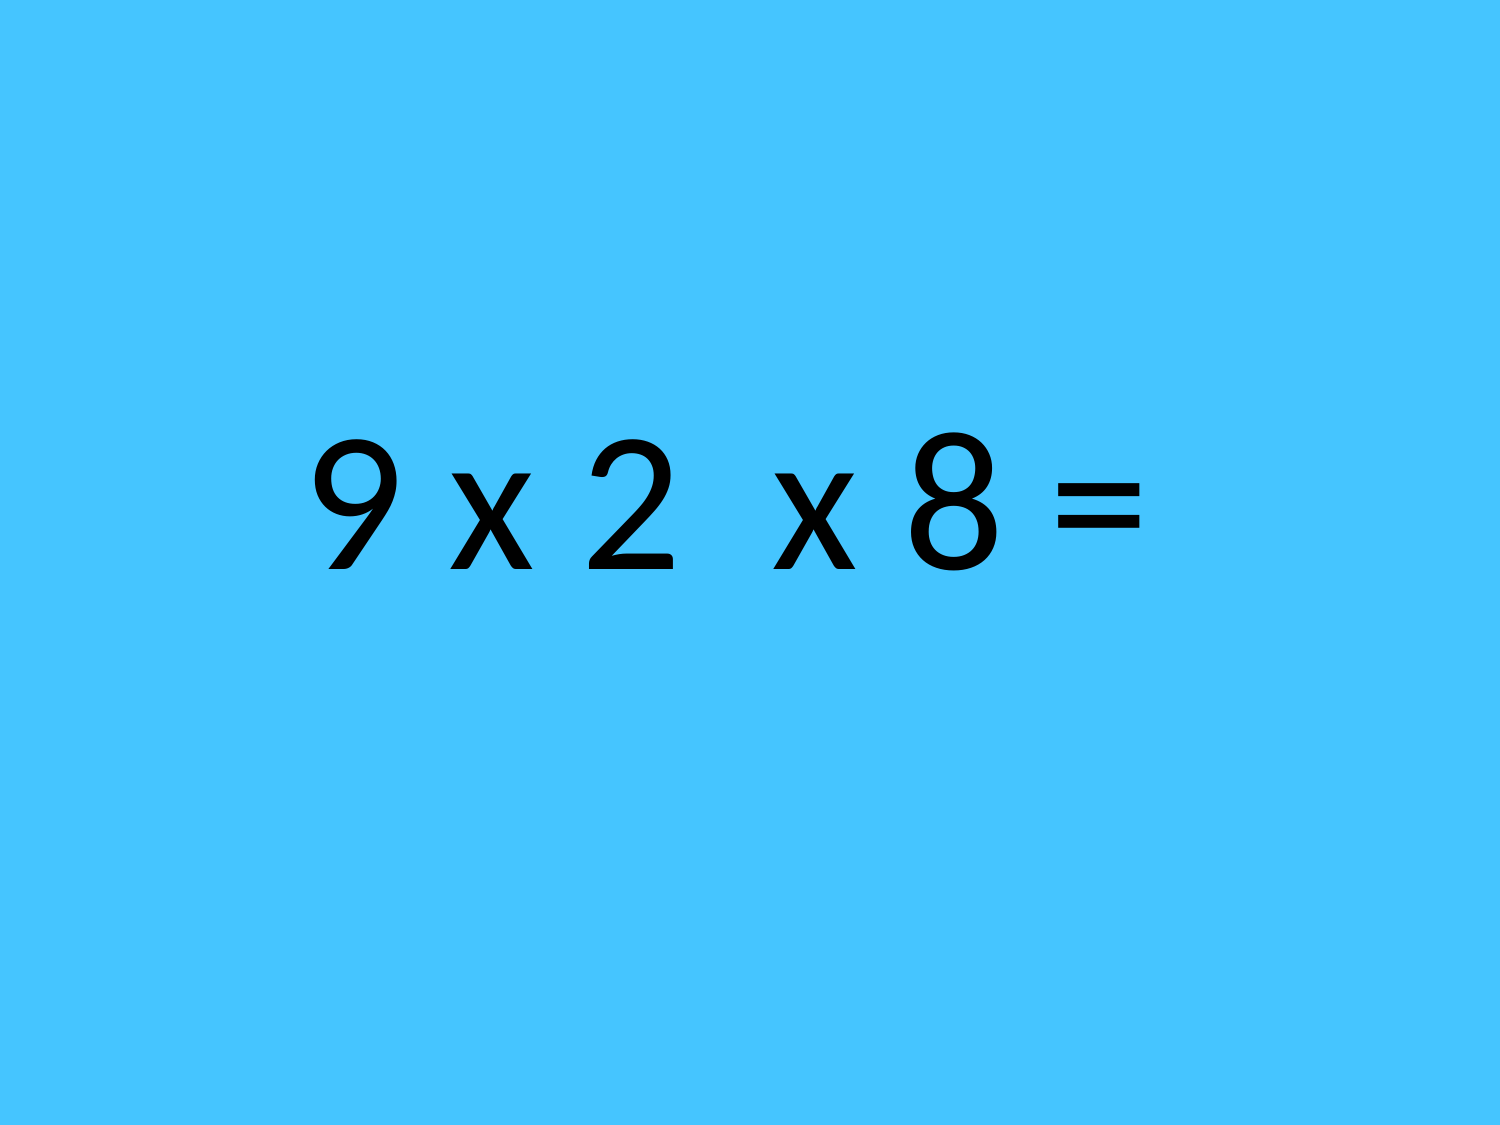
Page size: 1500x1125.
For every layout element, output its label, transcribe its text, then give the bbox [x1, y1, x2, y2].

text_box 9 x 2 x 8 = [287, 362, 1250, 618]
